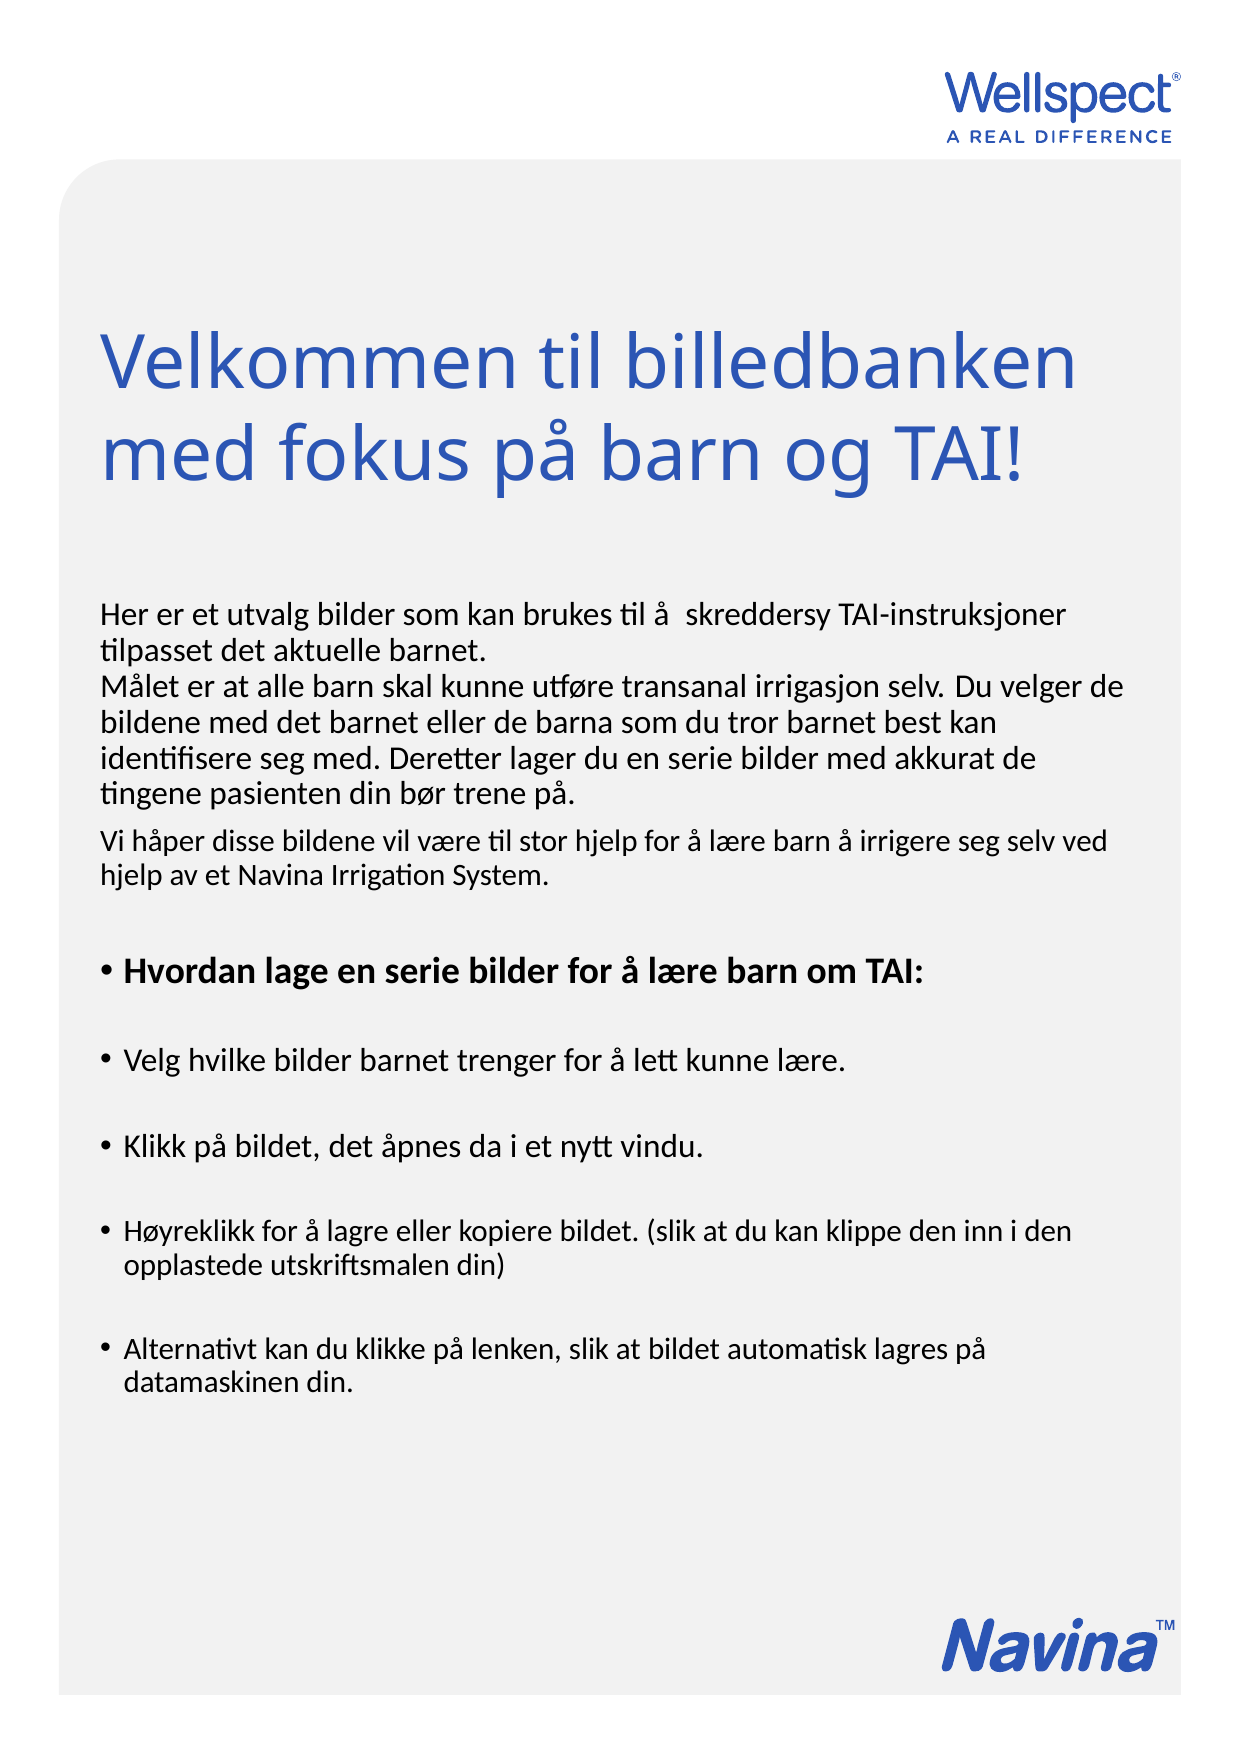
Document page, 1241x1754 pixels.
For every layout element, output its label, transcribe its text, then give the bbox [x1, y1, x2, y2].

title Velkommen til billedbanken med fokus på barn og TAI! [85, 250, 1155, 564]
list Her er et utvalg bilder som kan brukes til å skreddersy TAI-instruksjoner tilpasset det aktuelle barnet. Målet er at alle barn skal kunne utføre transanal irrigasjon selv. Du velger de bildene med det barnet eller de barna som du tror barnet best kan identifisere seg med. Deretter lager du en serie bilder med akkurat de tingene pasienten din bør trene på. Vi håper disse bildene vil være til stor hjelp for å lære barn å irrigere seg selv ved hjelp av et Navina Irrigation System. Hvordan lage en serie bilder for å lære barn om TAI: Velg hvilke bilder barnet trenger for å lett kunne lære. Klikk på bildet, det åpnes da i et nytt vindu. Høyreklikk for å lagre eller kopiere bildet. (slik at du kan klippe den inn i den opplastede utskriftsmalen din) Alternativt kan du klikke på lenken, slik at bildet automatisk lagres på datamaskinen din. [85, 589, 1155, 1672]
